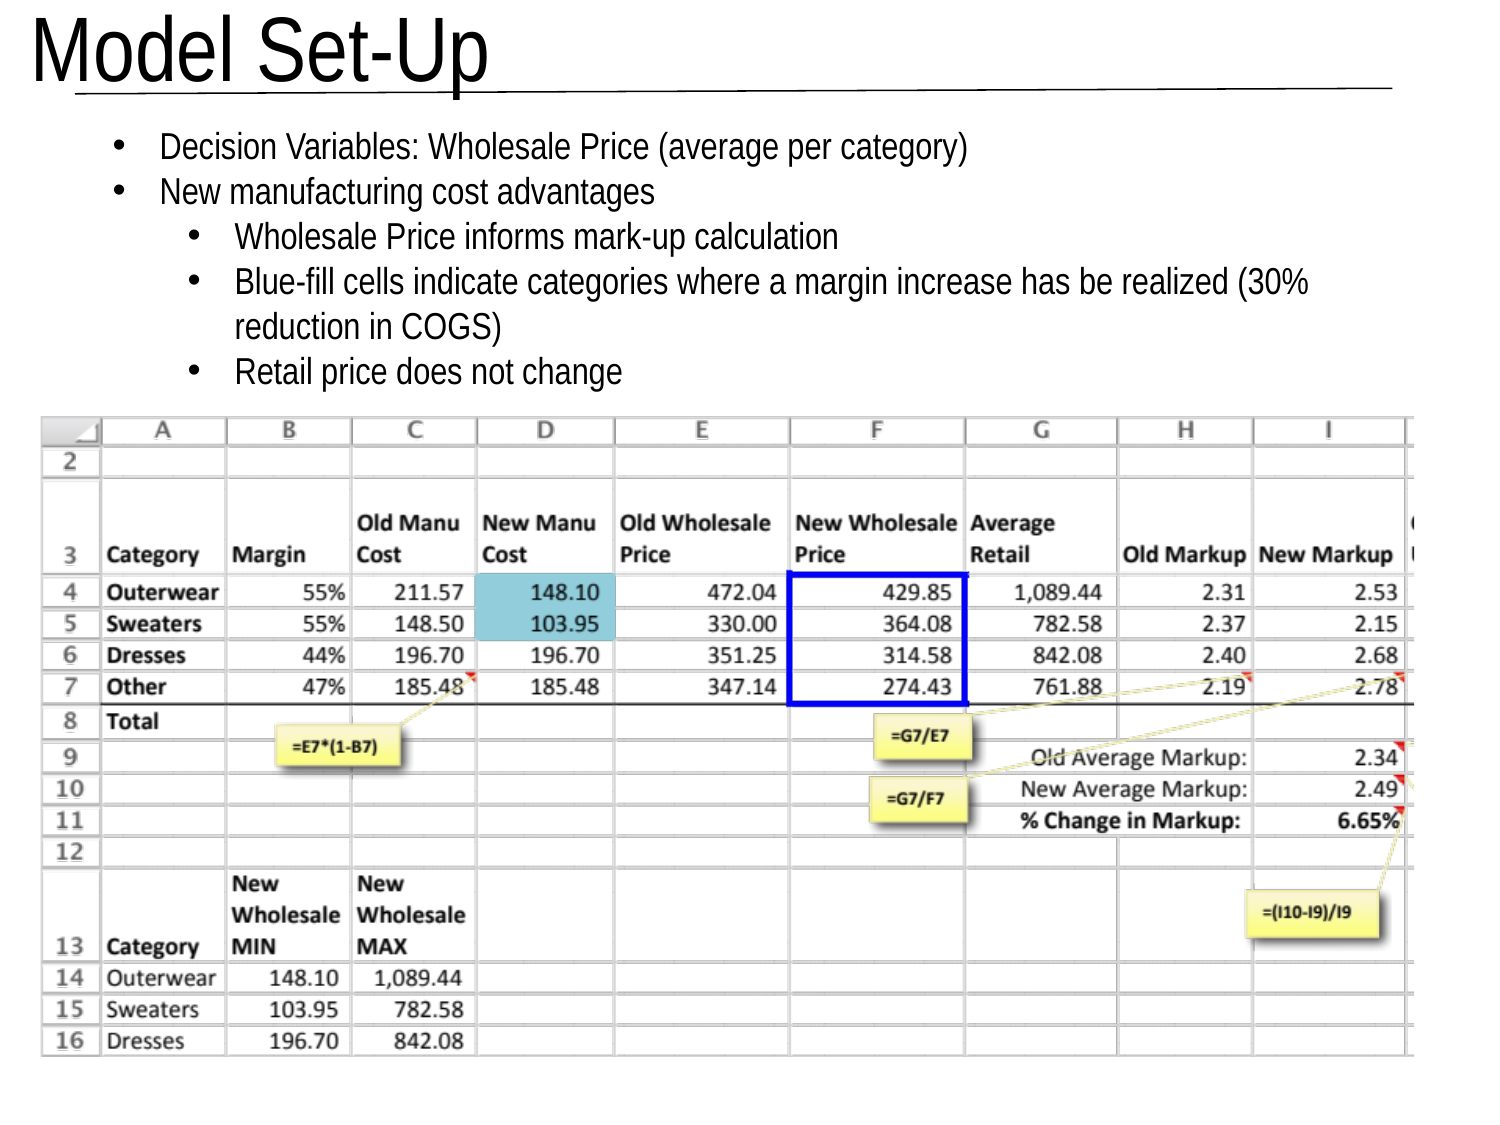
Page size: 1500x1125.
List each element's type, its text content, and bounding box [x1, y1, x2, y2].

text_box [74, 88, 1393, 94]
text_box Decision Variables: Wholesale Price (average per category) New manufacturing cost advantages Wholesale Price informs mark-up calculation Blue-fill cells indicate categories where a margin increase has be realized (30% reduction in COGS) Retail price does not change [97, 114, 1393, 400]
picture [40, 416, 1415, 1057]
title Model Set-Up [15, 0, 1500, 139]
